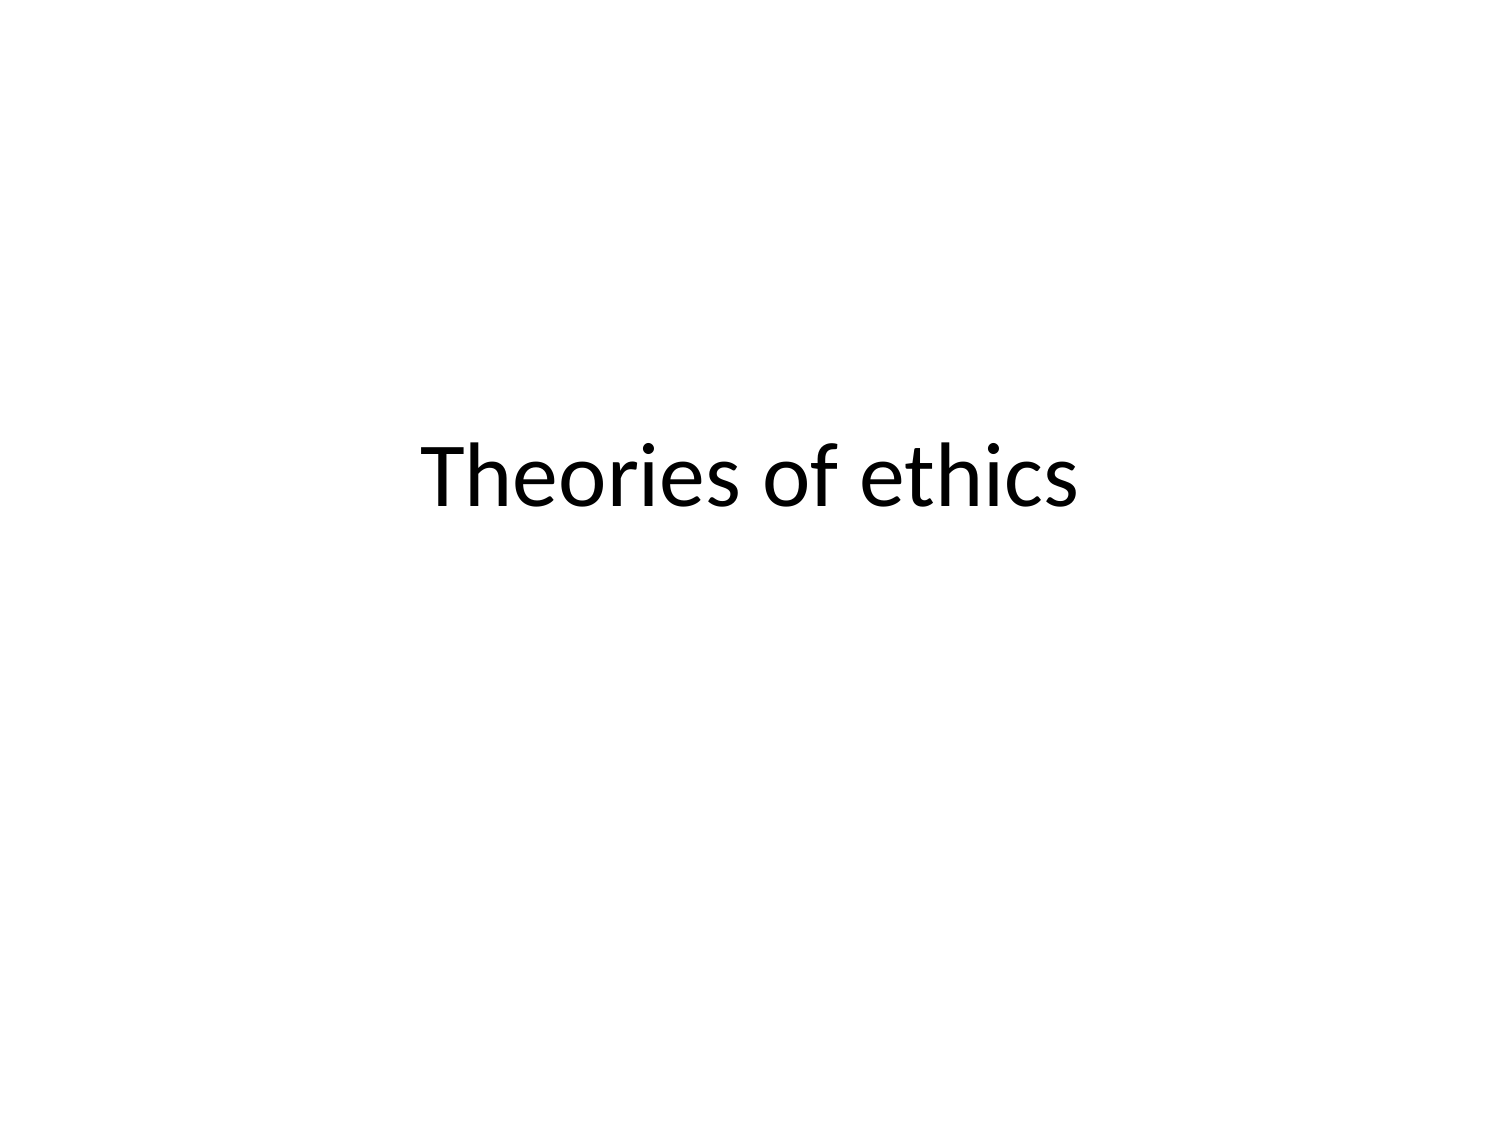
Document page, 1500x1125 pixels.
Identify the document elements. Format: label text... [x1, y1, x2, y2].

title Theories of ethics [112, 349, 1388, 591]
